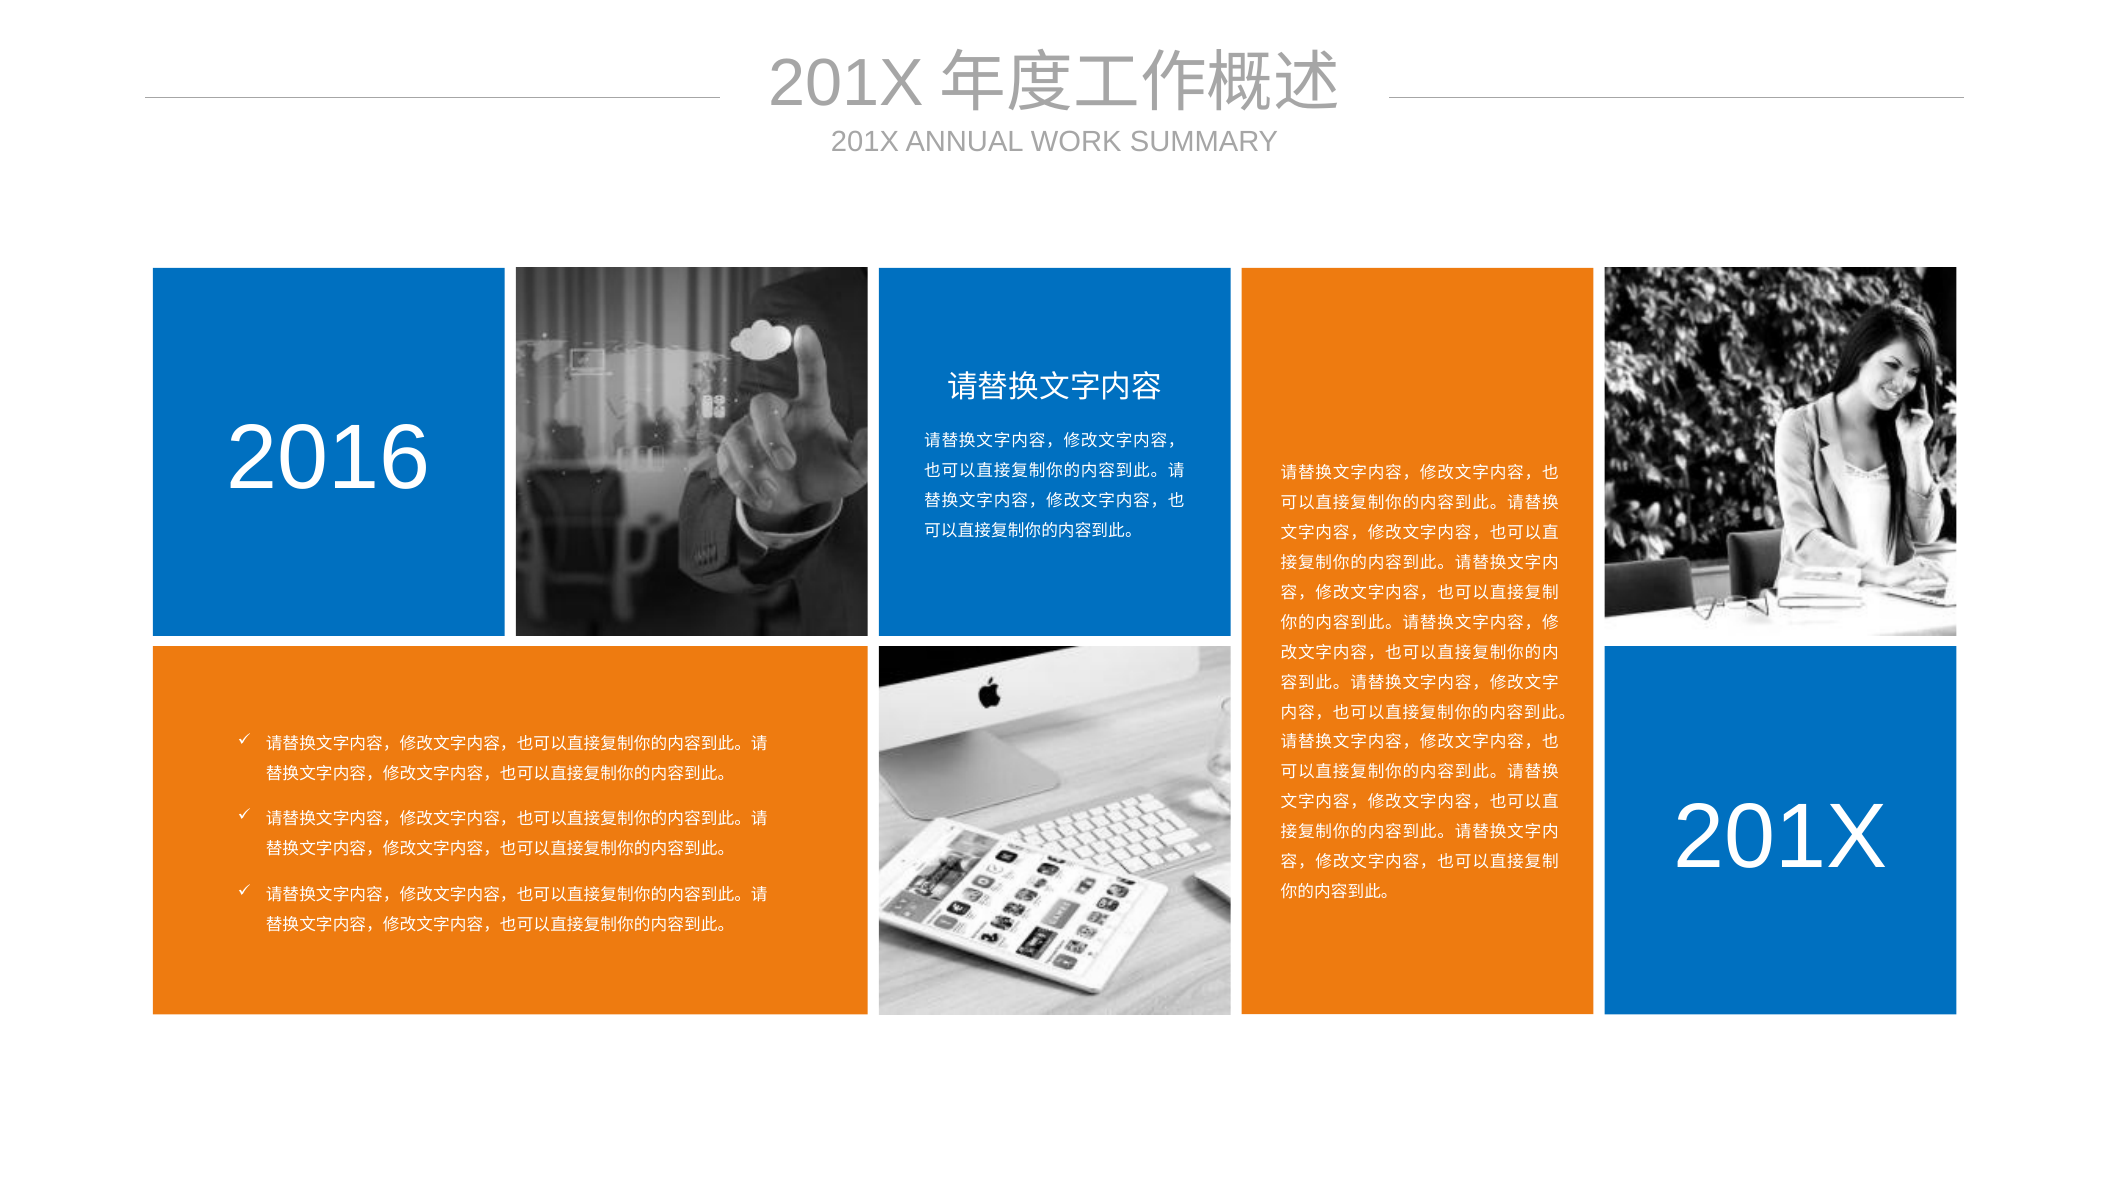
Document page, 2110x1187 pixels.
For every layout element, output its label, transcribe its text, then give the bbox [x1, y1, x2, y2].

text_box [1241, 267, 1594, 1015]
text_box 请替换文字内容，修改文字内容，也可以直接复制你的内容到此。请替换文字内容，修改文字内容，也可以直接复制你的内容到此。 [924, 420, 1186, 541]
text_box 201X [1604, 645, 1957, 1015]
text_box 请替换文字内容，修改文字内容，也可以直接复制你的内容到此。请替换文字内容，修改文字内容，也可以直接复制你的内容到此。请替换文字内容，修改文字内容，也可以直接复制你的内容到此。请替换文字内容，修改文字内容，也可以直接复制你的内容到此。请替换文字内容，修改文字内容，也可以直接复制你的内容到此。请替换文字内容，修改文字内容，也可以直接复制你的内容到此。请替换文字内容，修改文字内容，也可以直接复制你的内容到此。请替换文字内容，修改文字内容，也可以直接复制你的内容到此。 [1280, 451, 1560, 902]
text_box 201X ANNUAL WORK SUMMARY [824, 122, 1285, 158]
text_box [878, 267, 1232, 637]
text_box 请替换文字内容 [924, 366, 1186, 404]
text_box 201X年度工作概述 [730, 98, 1379, 119]
text_box [515, 267, 869, 637]
text_box 2016 [152, 267, 506, 637]
text_box [1604, 267, 1957, 637]
text_box 201X年度工作概述 [730, 38, 1379, 96]
text_box [878, 645, 1232, 1015]
text_box 请替换文字内容，修改文字内容，也可以直接复制你的内容到此。请替换文字内容，修改文字内容，也可以直接复制你的内容到此。 请替换文字内容，修改文字内容，也可以直接复制你的内容到此。请替换文字内容，修改文字内容，也可以直接复制你的内容到此。 请替换文字内容，修改文字内容，也可以直接复制你的内容到此。请替换文字内容，修改文字内容，也可以直接复制你的内容到此。 [237, 722, 775, 934]
text_box [152, 645, 869, 1015]
